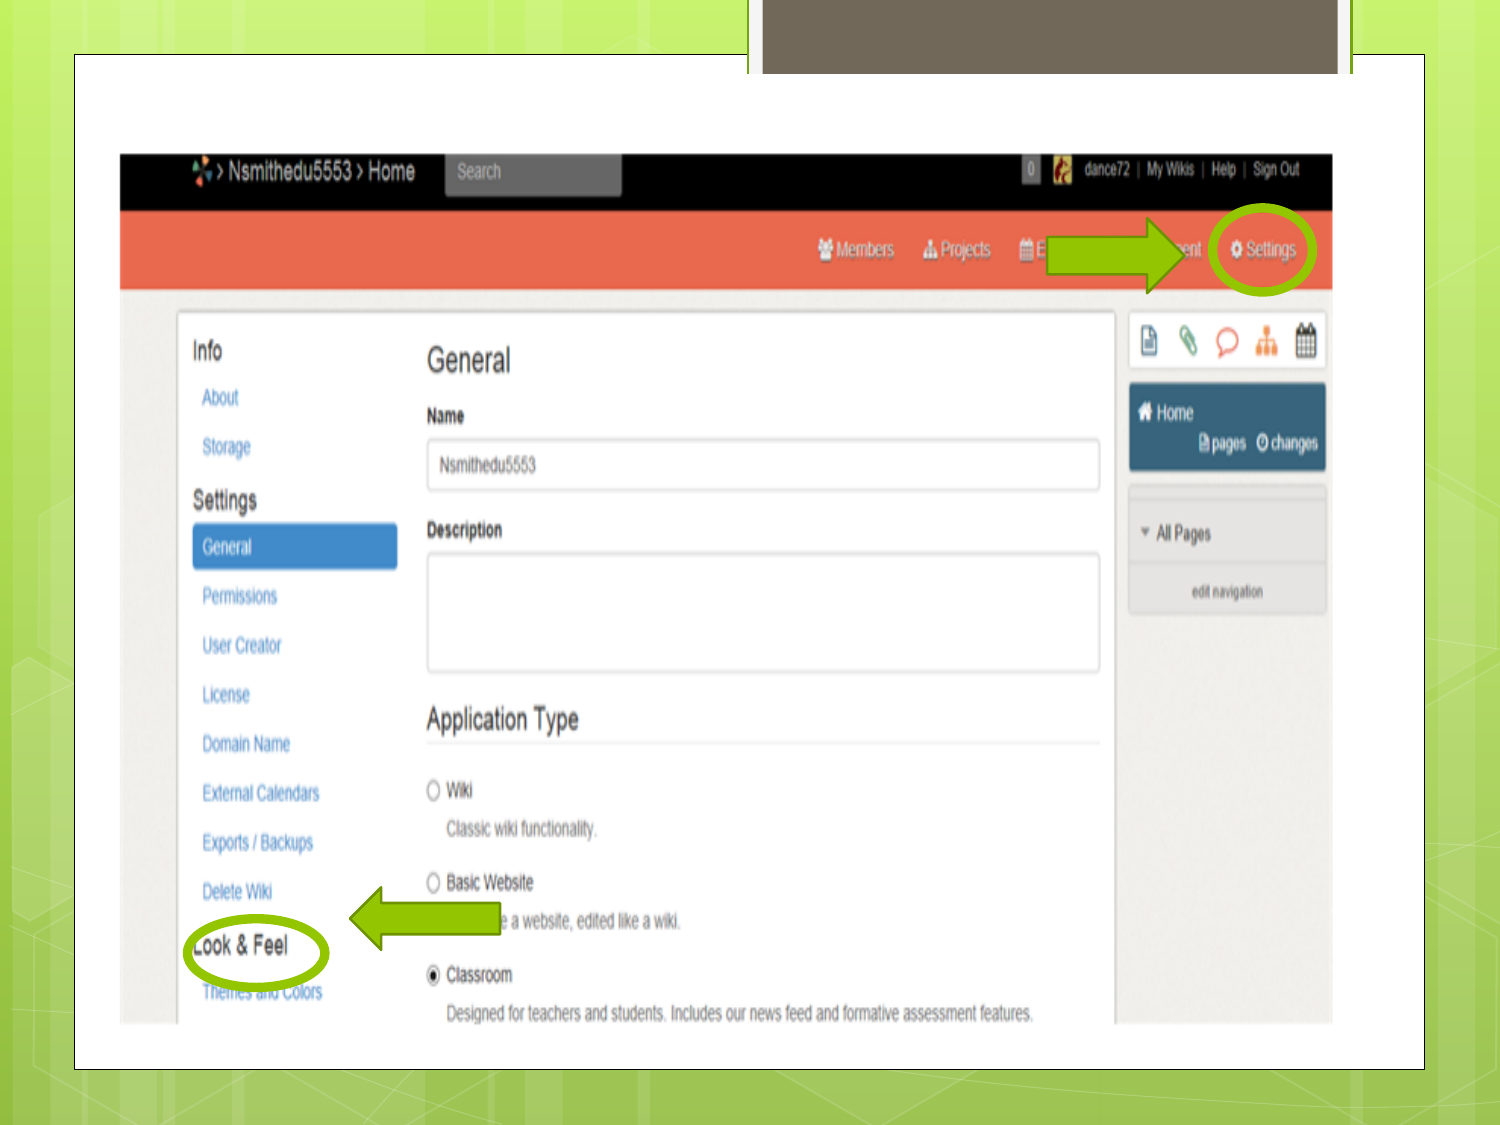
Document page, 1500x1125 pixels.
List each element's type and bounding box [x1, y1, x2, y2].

picture [96, 74, 1357, 1063]
